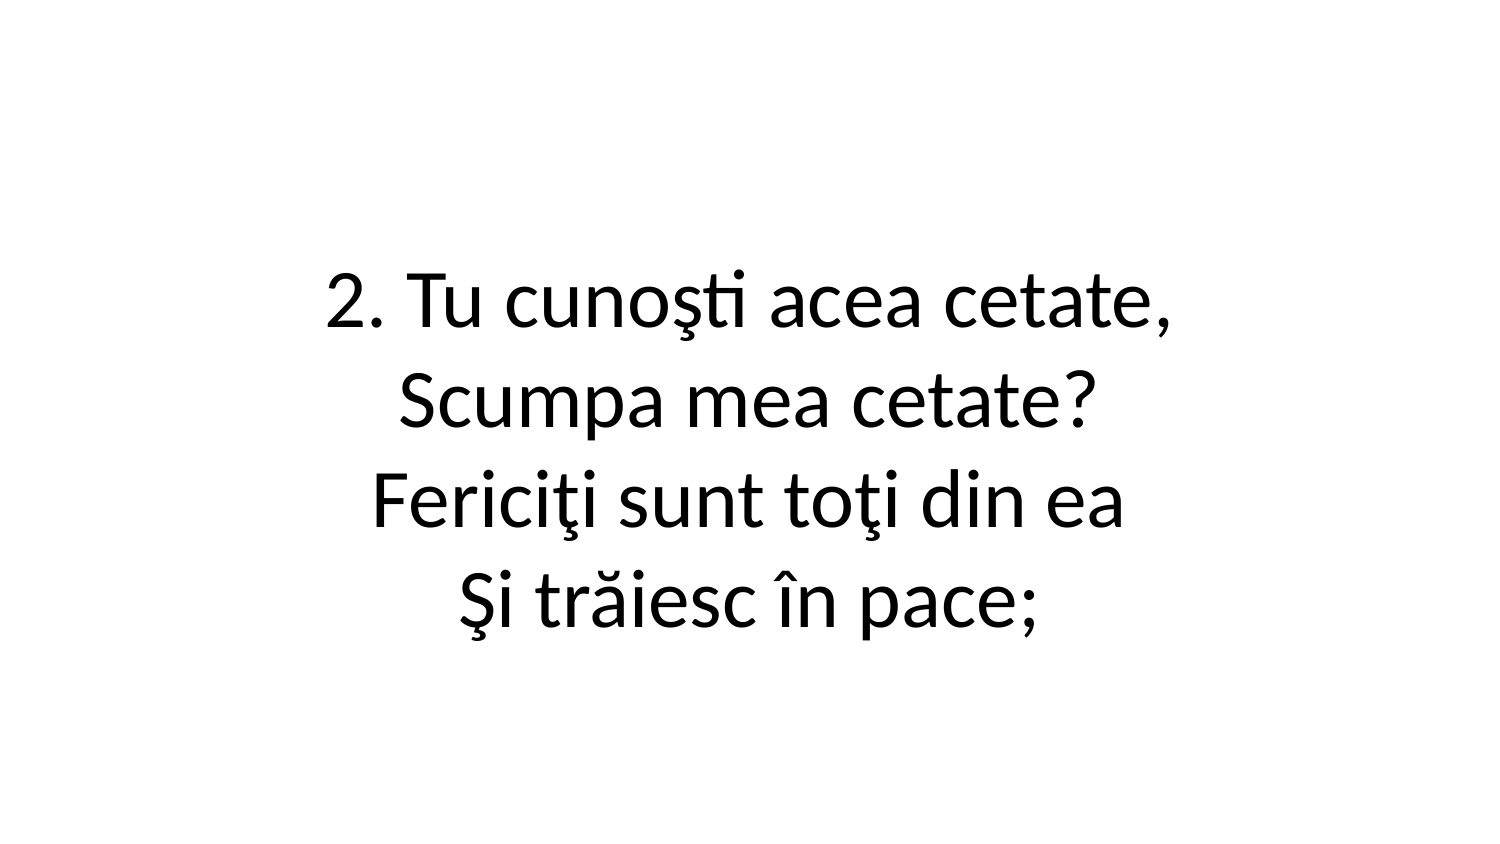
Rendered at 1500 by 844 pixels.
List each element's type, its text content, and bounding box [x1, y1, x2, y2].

text_box 2. Tu cunoşti acea cetate, Scumpa mea cetate? Fericiţi sunt toţi din ea Şi trăiesc în pace; [309, 192, 1191, 652]
